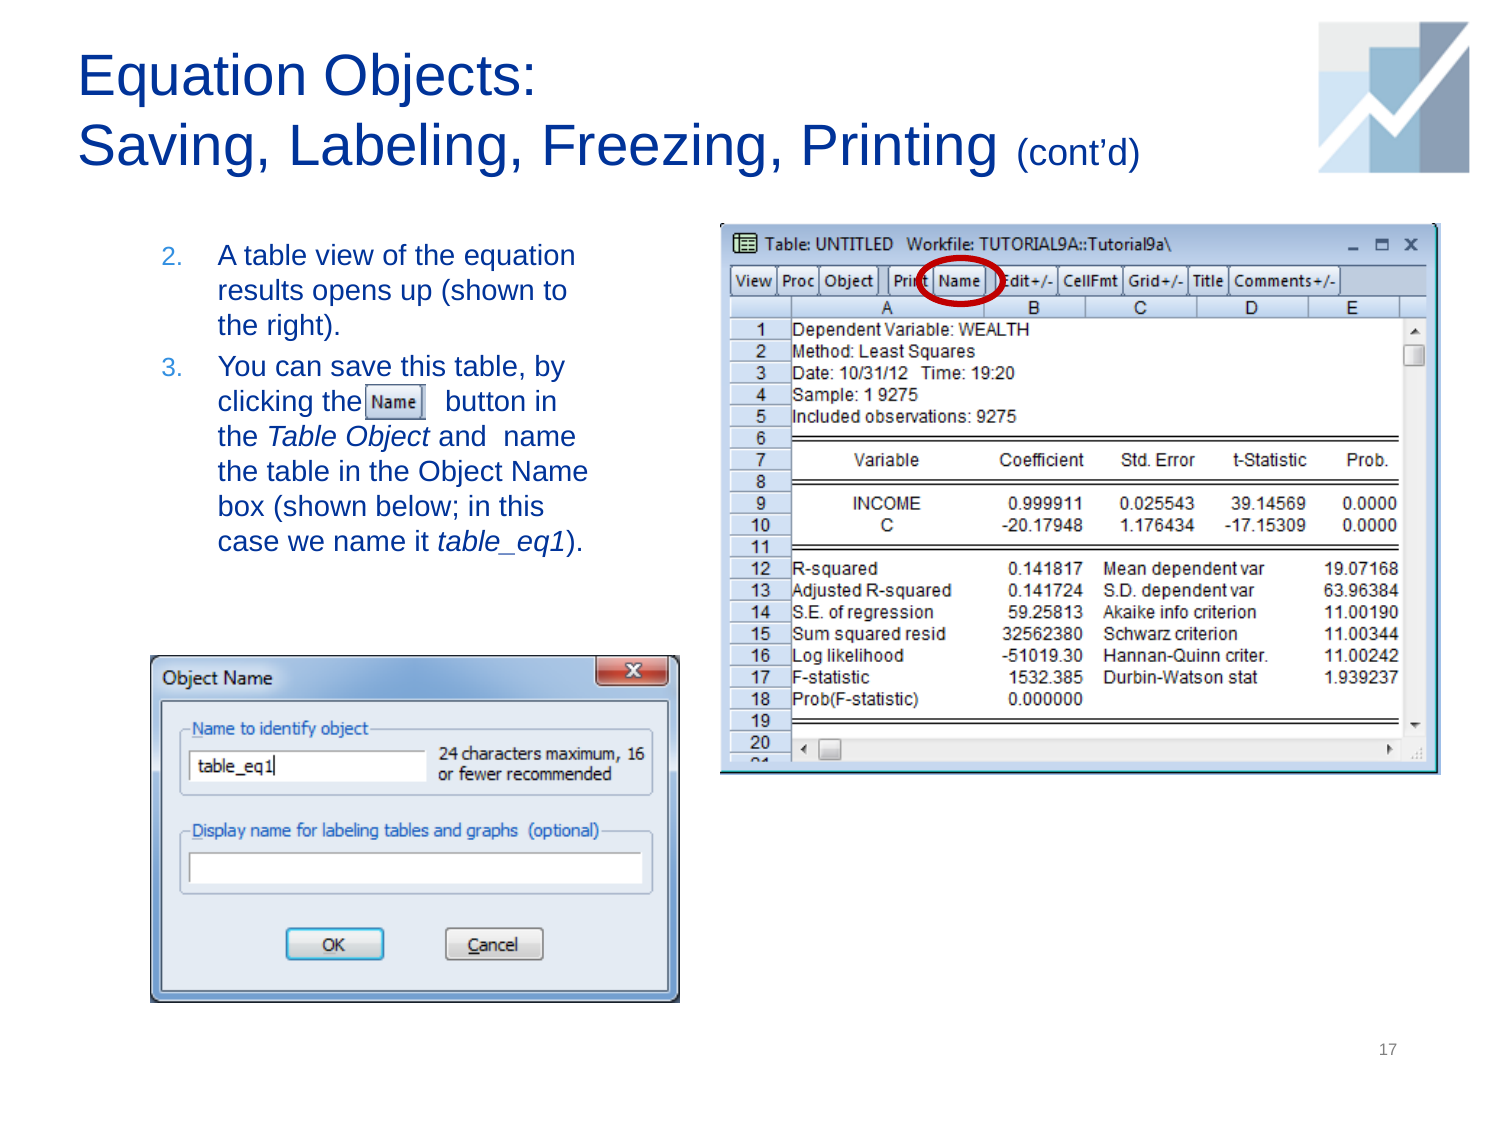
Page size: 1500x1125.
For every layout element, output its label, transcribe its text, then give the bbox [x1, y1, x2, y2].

text_box Equation Objects: Saving, Labeling, Freezing, Printing (cont’d) [62, 0, 1297, 185]
text_box A table view of the equation results opens up (shown to the right). You can save this table, by clicking the button in the Table Object and name the table in the Object Name box (shown below; in this case we name it table_eq1). [118, 228, 612, 593]
slide_number 17 [1262, 1015, 1413, 1067]
picture [364, 384, 427, 420]
picture [149, 655, 680, 1004]
picture [1300, 11, 1479, 181]
picture [720, 223, 1441, 775]
